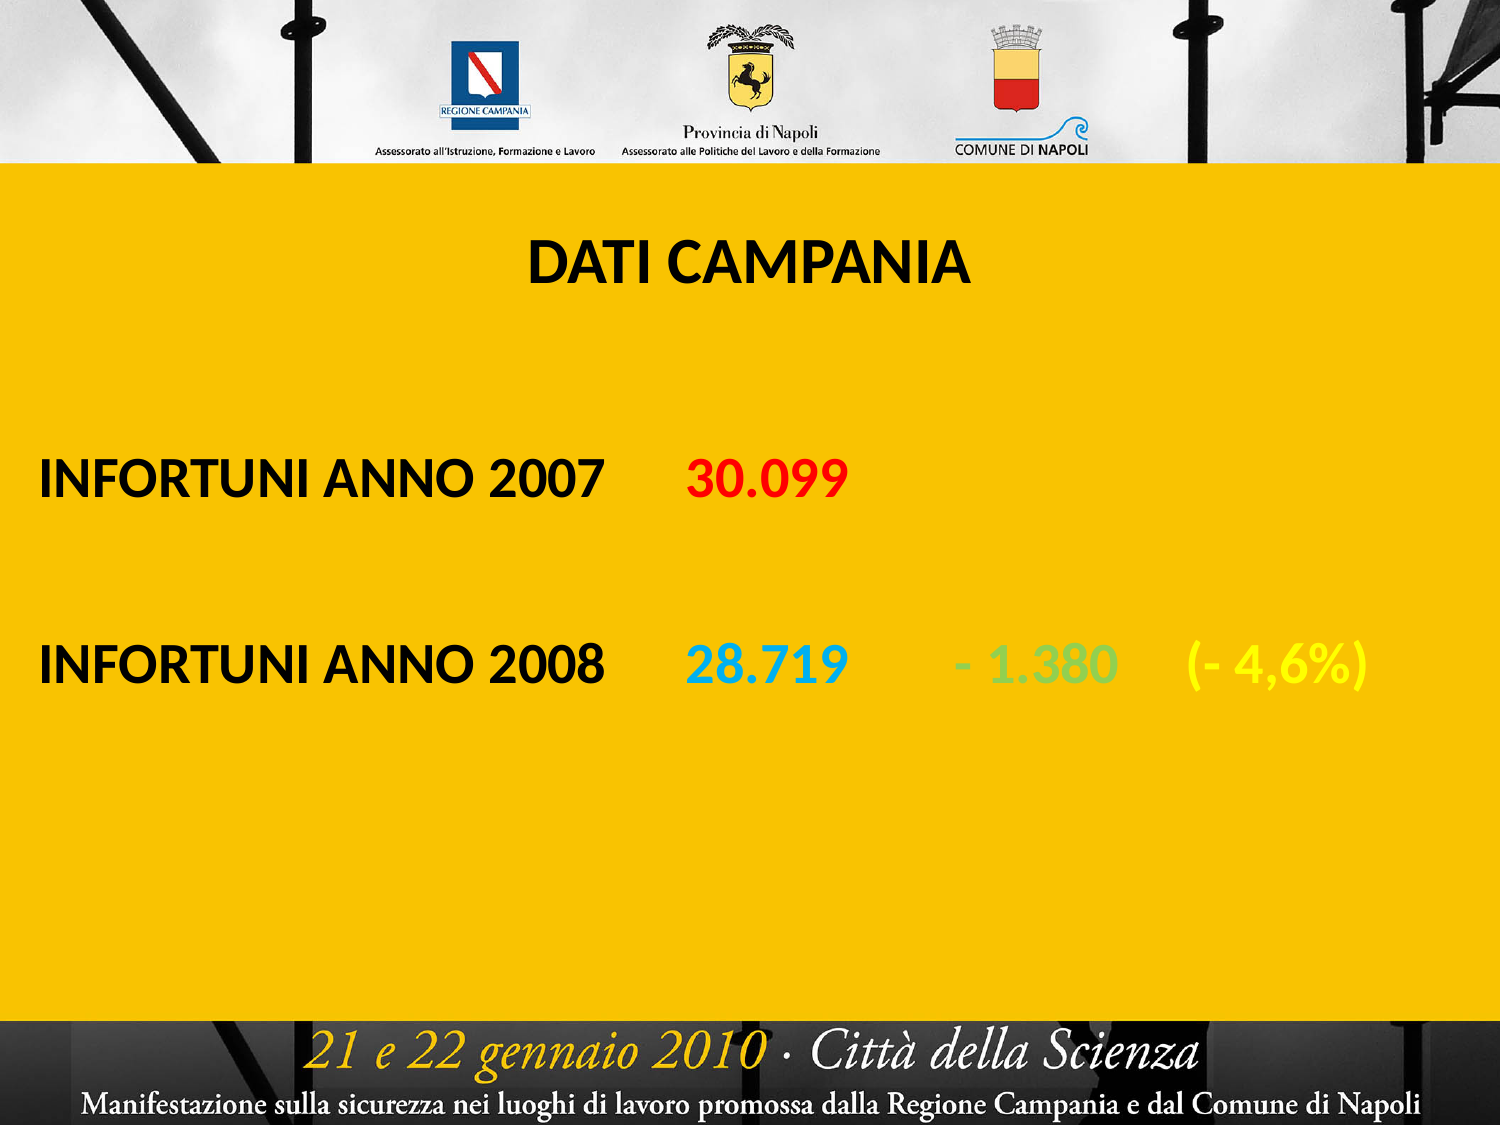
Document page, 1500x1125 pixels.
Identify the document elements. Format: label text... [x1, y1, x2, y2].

list INFORTUNI ANNO 2007 30.099 INFORTUNI ANNO 2008 28.719 - 1.380 (- 4,6%) [23, 339, 1489, 798]
title DATI CAMPANIA [17, 209, 1483, 305]
picture [0, 0, 1500, 1125]
